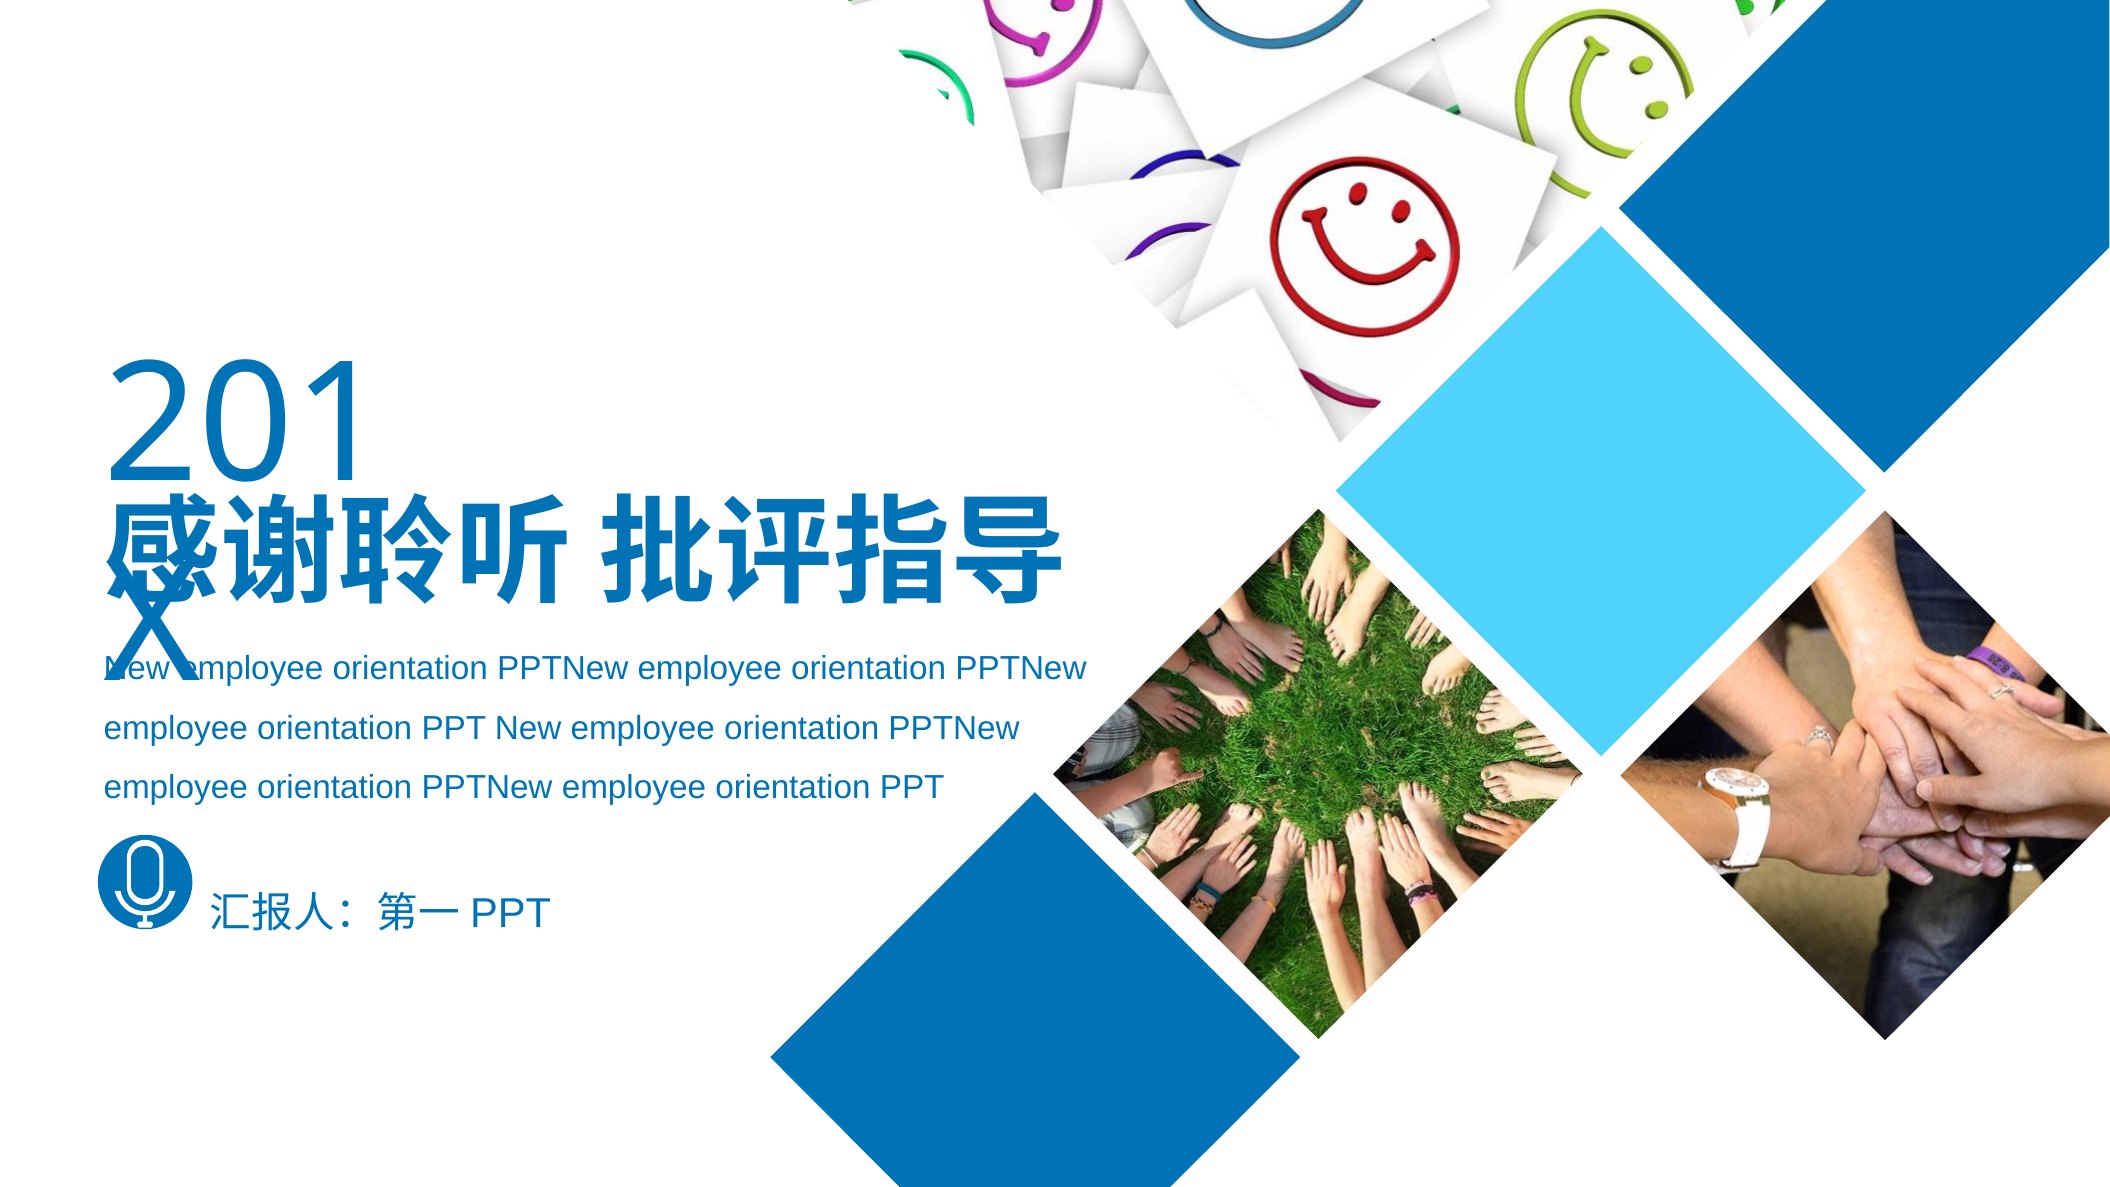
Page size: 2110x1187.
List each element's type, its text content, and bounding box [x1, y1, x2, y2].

text_box [1084, 508, 1584, 1040]
text_box [847, 0, 1786, 468]
text_box [1618, 0, 2110, 473]
text_box 201X [103, 313, 476, 625]
text_box 感谢聆听 批评指导 [476, 476, 1291, 618]
text_box [1620, 510, 2110, 1041]
text_box [1335, 226, 1867, 757]
text_box New employee orientation PPTNew employee orientation PPTNew employee orientation PPT New employee orientation PPTNew employee orientation PPTNew employee orientation PPT [103, 625, 1126, 806]
text_box [770, 806, 1301, 1187]
text_box 汇报人：第一PPT [194, 818, 615, 944]
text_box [97, 834, 193, 930]
